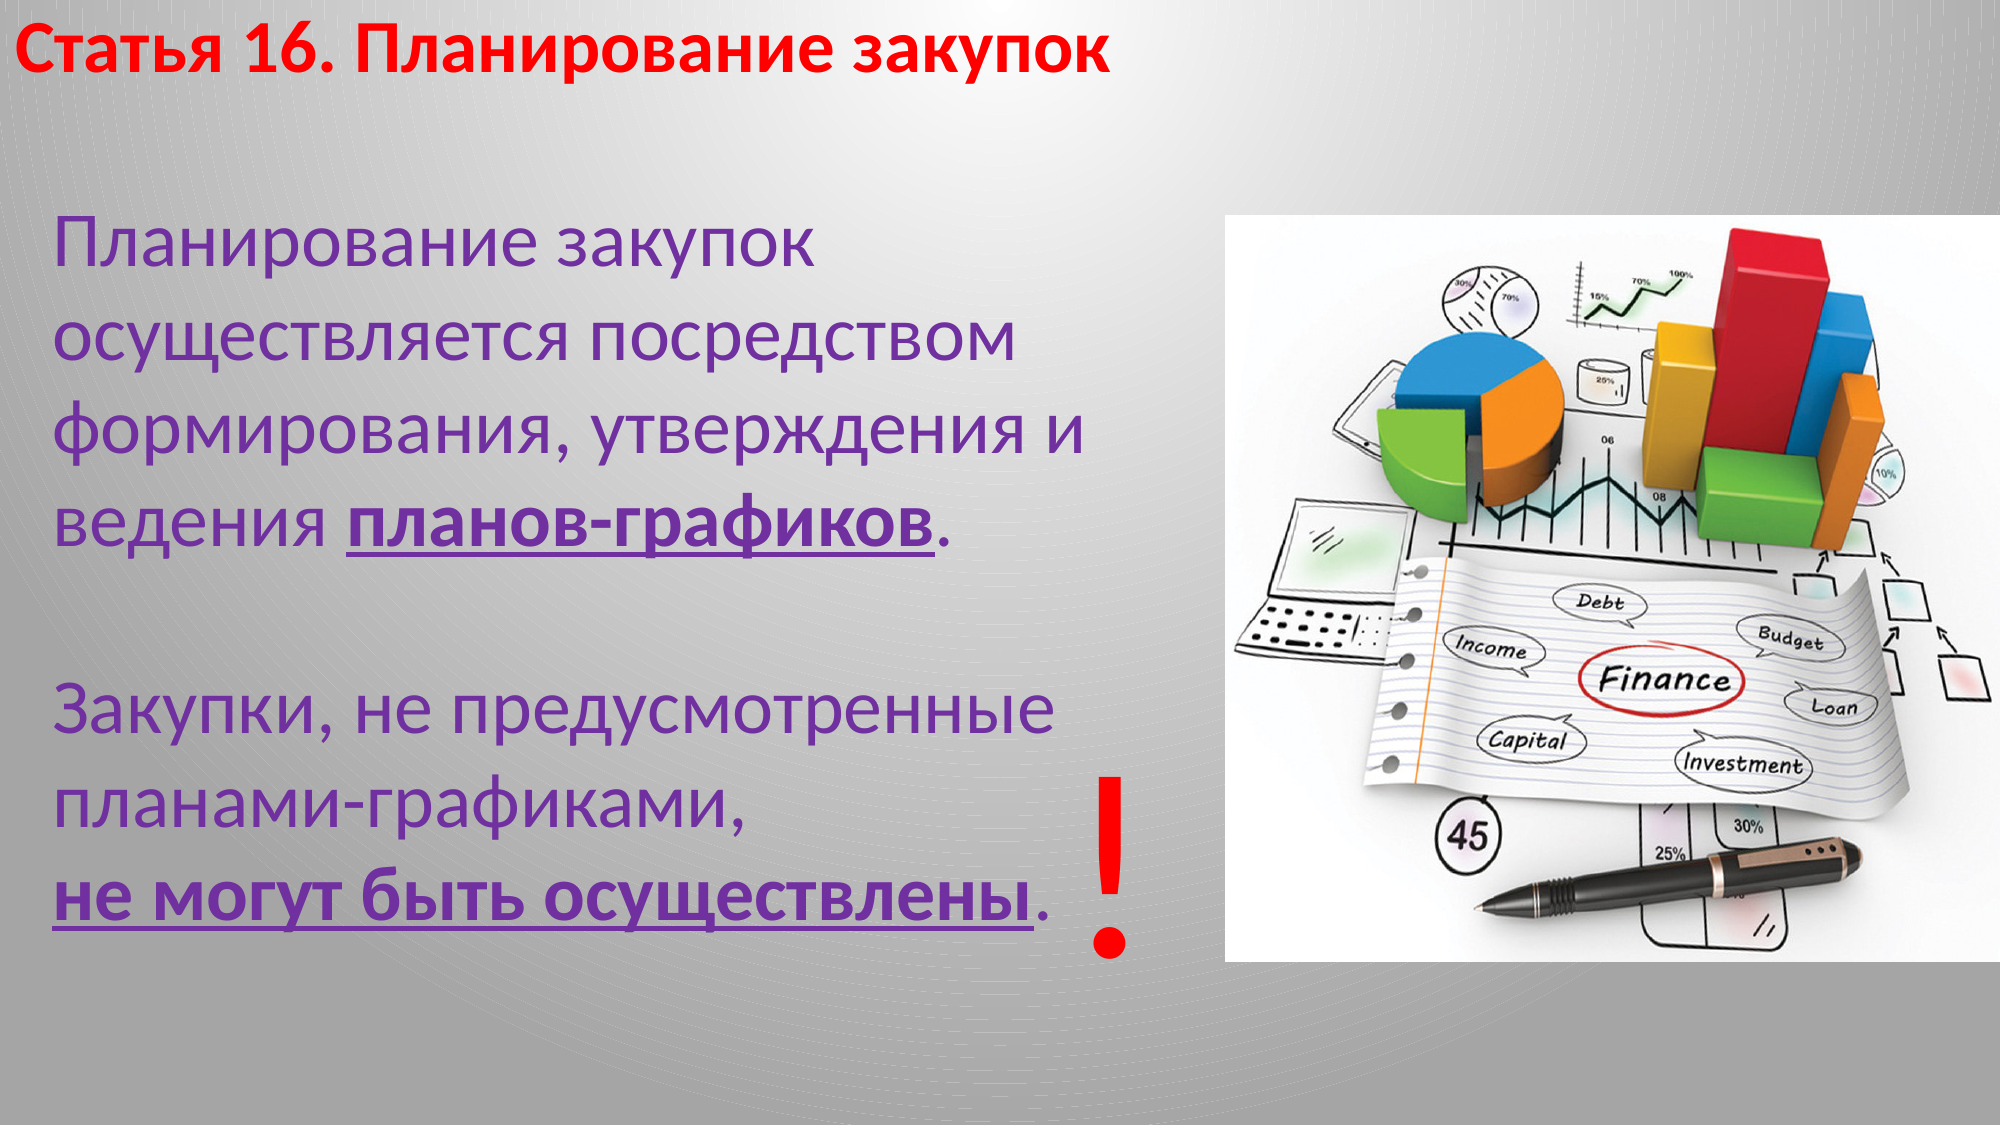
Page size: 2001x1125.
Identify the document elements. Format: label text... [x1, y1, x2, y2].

text_box ! [1046, 732, 1174, 970]
text_box Планирование закупок осуществляется посредством формирования, утверждения и ведения планов-графиков. Закупки, не предусмотренные планами-графиками, не могут быть осуществлены. [0, 183, 1191, 942]
text_box Статья 16. Планирование закупок [0, 0, 1520, 138]
picture [1225, 215, 2000, 962]
